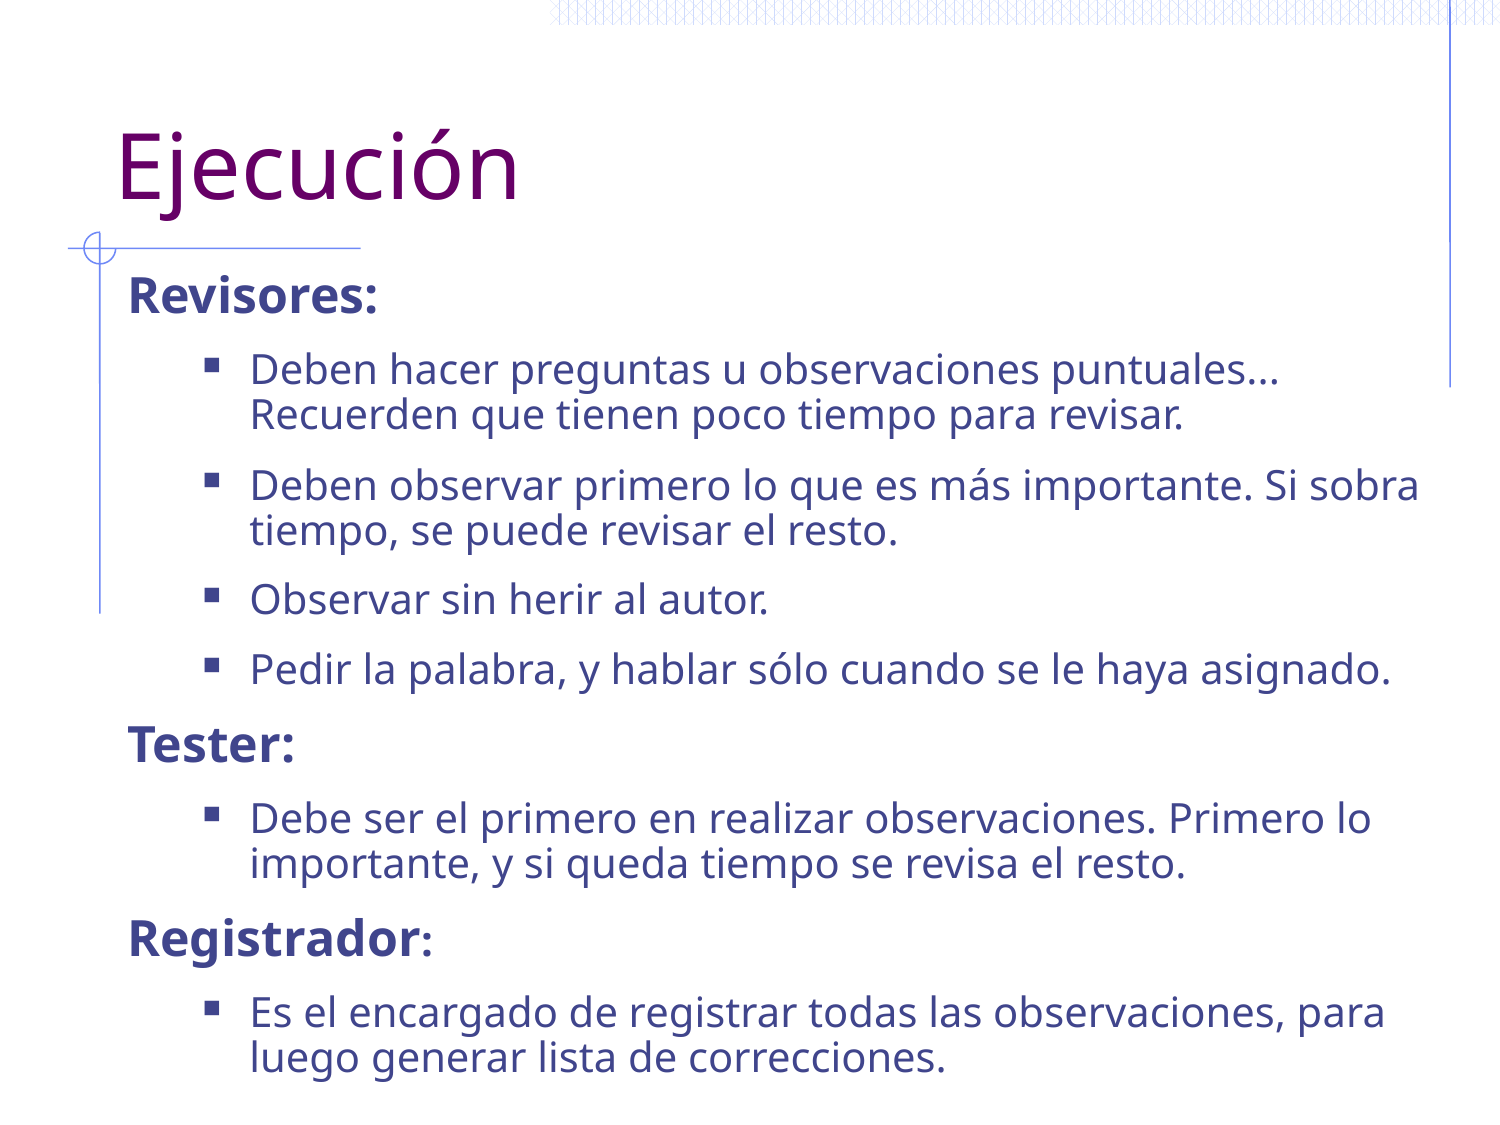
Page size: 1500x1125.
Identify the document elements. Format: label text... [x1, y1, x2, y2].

list Revisores: Deben hacer preguntas u observaciones puntuales... Recuerden que tienen poco tiempo para revisar. Deben observar primero lo que es más importante. Si sobra tiempo, se puede revisar el resto. Observar sin herir al autor. Pedir la palabra, y hablar sólo cuando se le haya asignado. Tester: Debe ser el primero en realizar observaciones. Primero lo importante, y si queda tiempo se revisa el resto. Registrador: Es el encargado de registrar todas las observaciones, para luego generar lista de correcciones. [112, 262, 1438, 1063]
title Ejecución [99, 37, 1376, 226]
